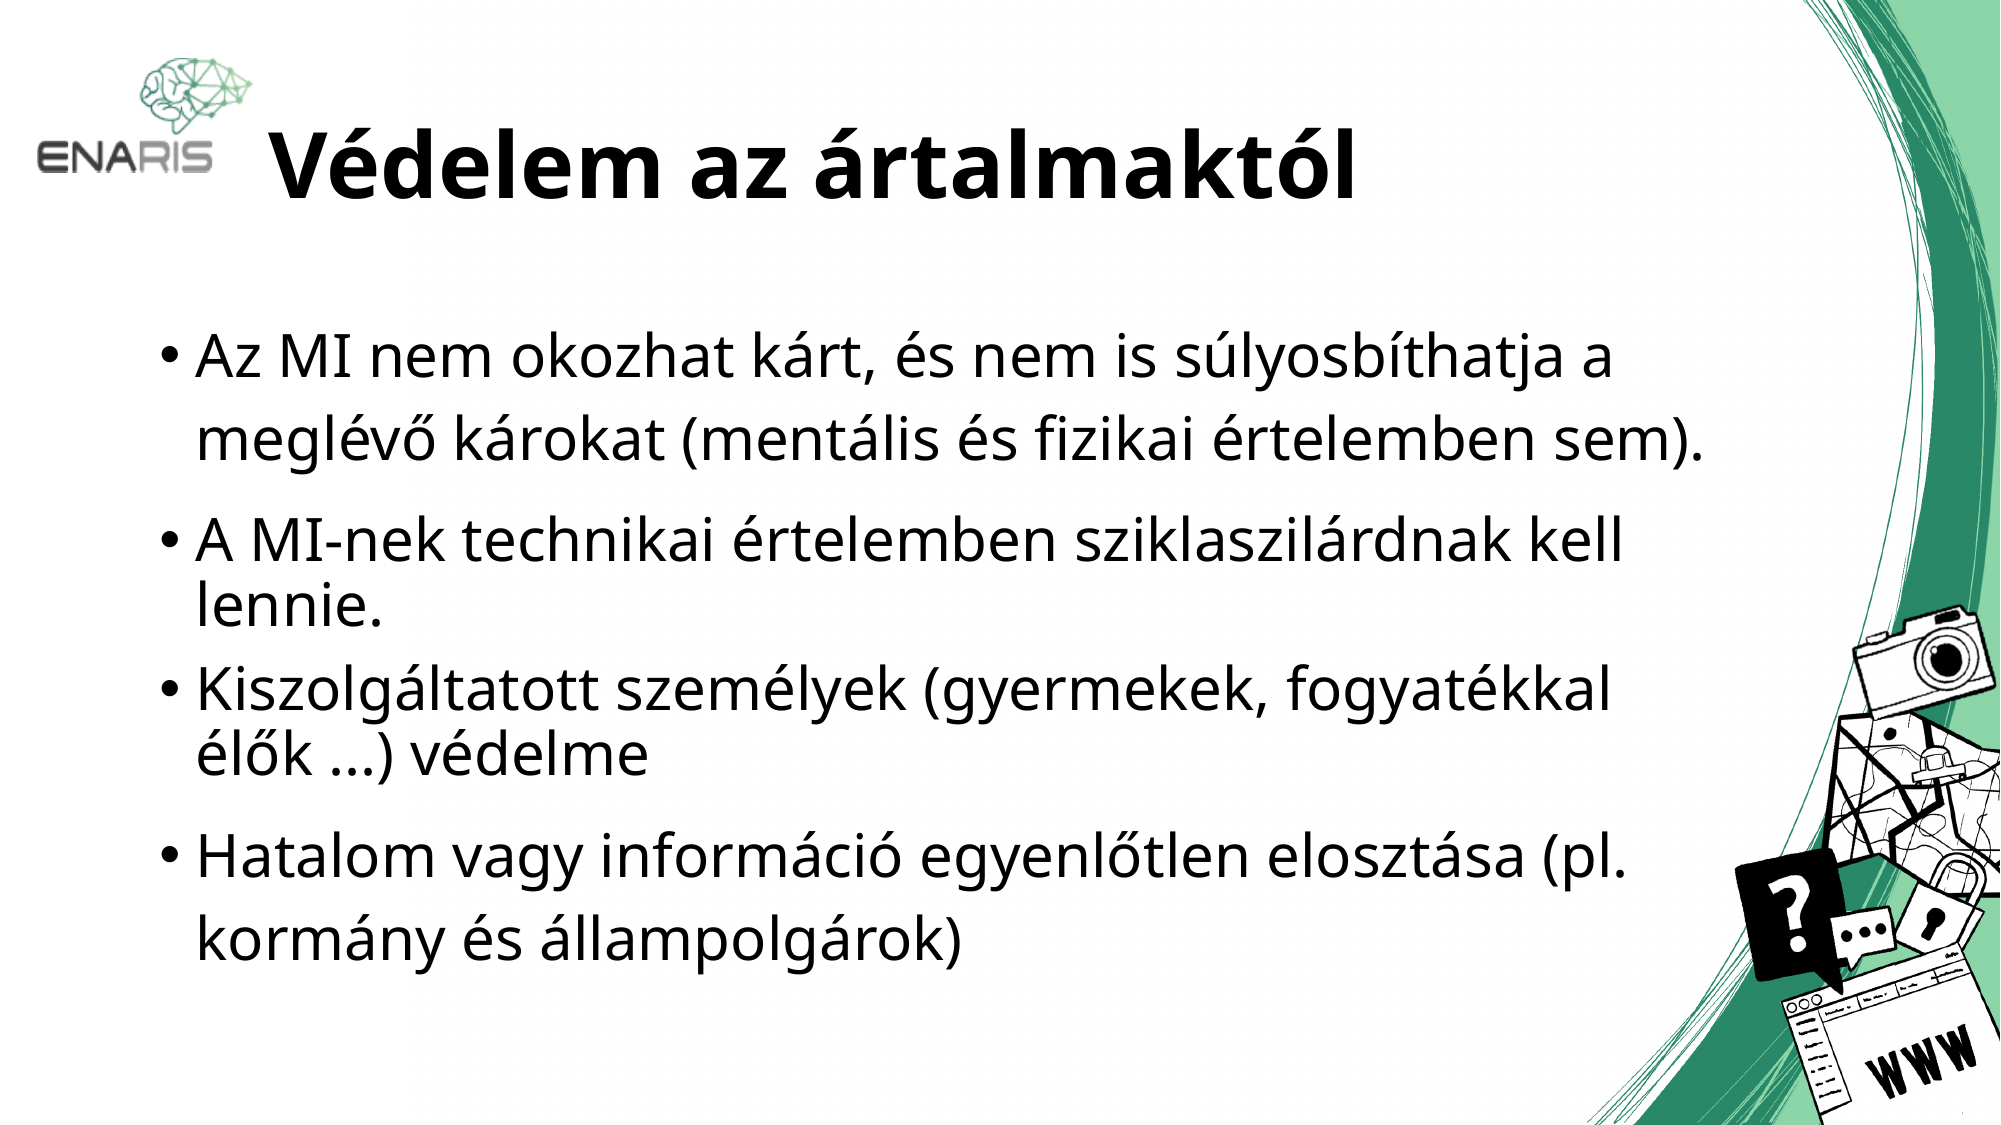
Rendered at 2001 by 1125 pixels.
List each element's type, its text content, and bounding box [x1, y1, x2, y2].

picture [37, 58, 254, 173]
list Az MI nem okozhat kárt, és nem is súlyosbíthatja a meglévő károkat (mentális és fizikai értelemben sem). A MI-nek technikai értelemben sziklaszilárdnak kell lennie. Kiszolgáltatott személyek (gyermekek, fogyatékkal élők ...) védelme Hatalom vagy információ egyenlőtlen elosztása (pl. kormány és állampolgárok) [137, 299, 1728, 1043]
picture [408, 0, 2000, 1125]
title Védelem az ártalmaktól [253, 59, 1900, 278]
